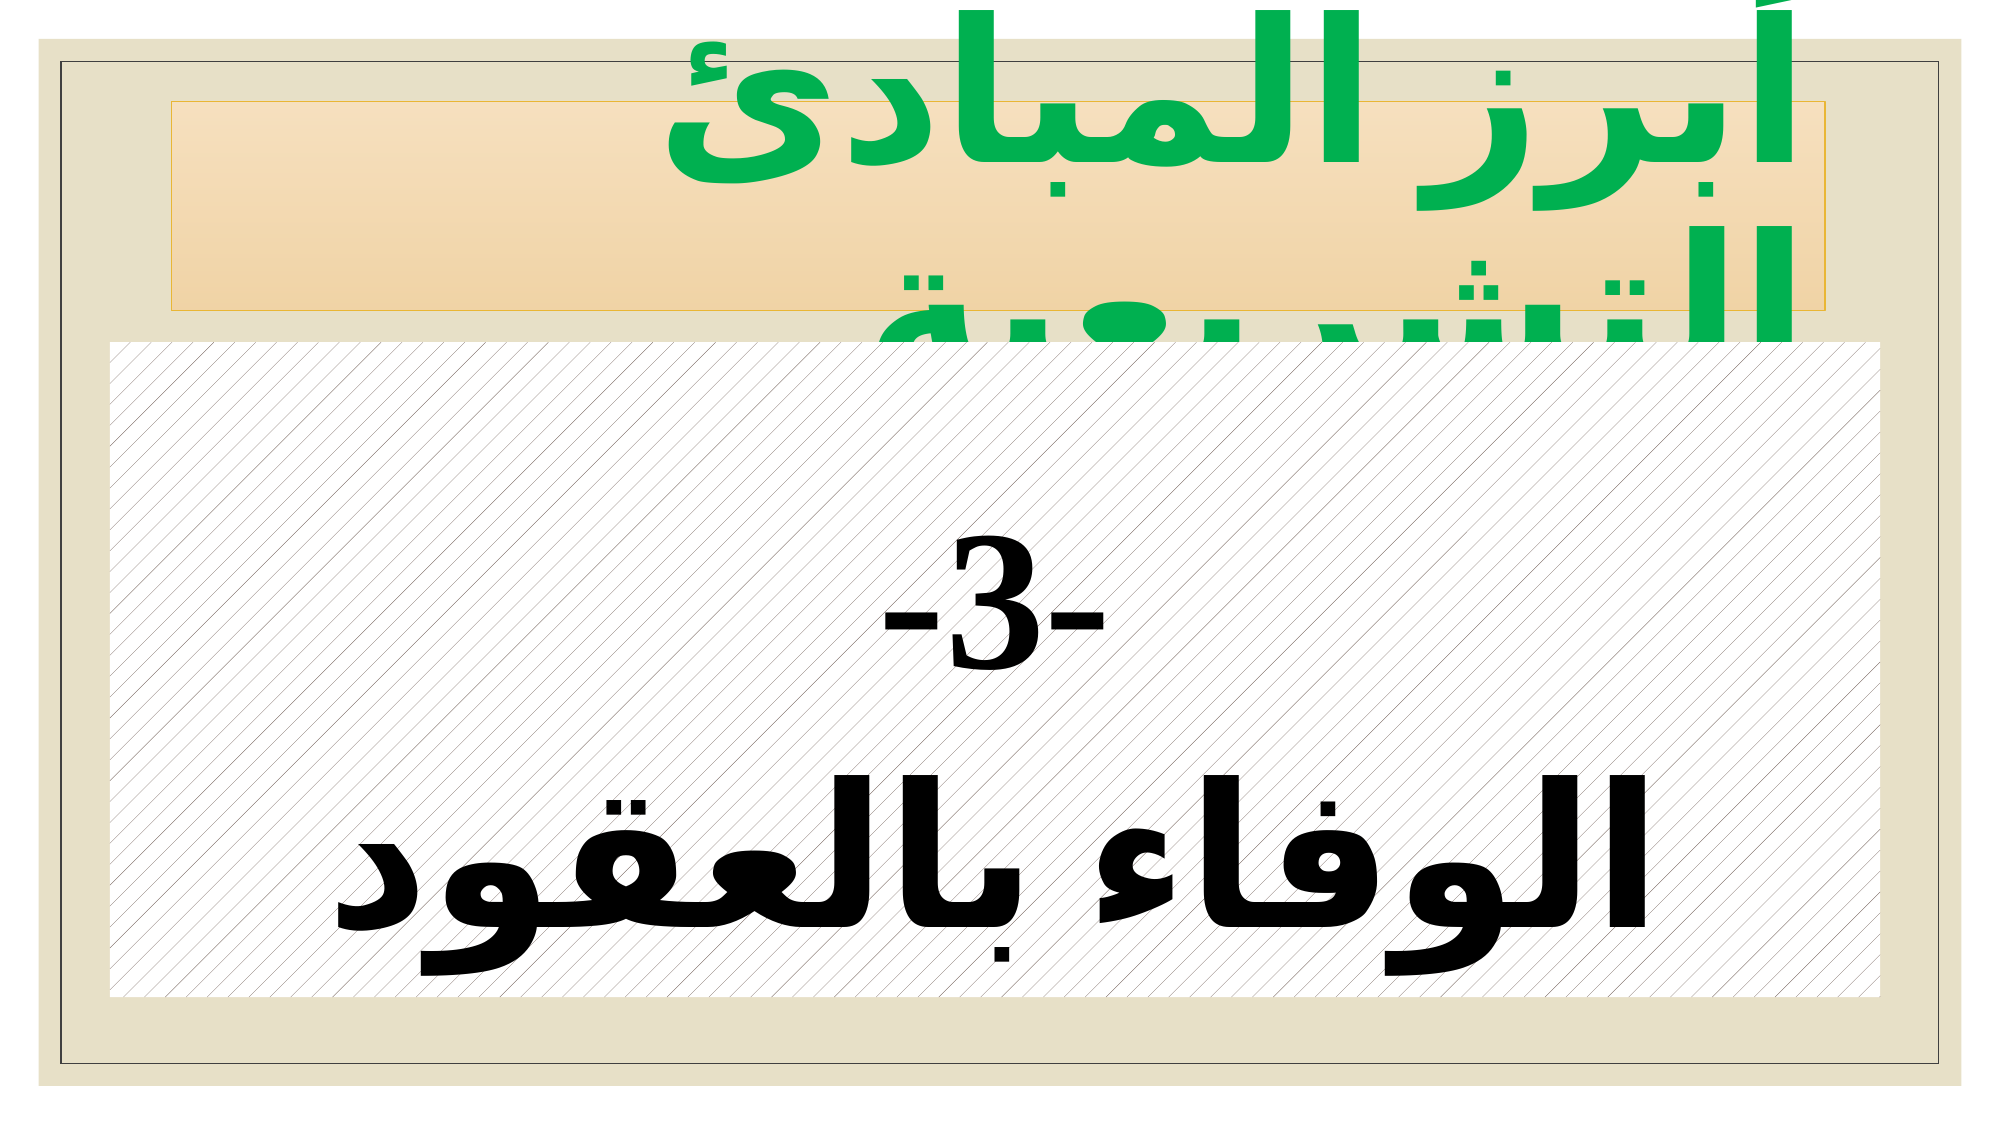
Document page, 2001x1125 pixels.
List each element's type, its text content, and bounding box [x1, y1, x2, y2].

list -3- الوفاء بالعقود [109, 342, 1881, 998]
title أبرز المبادئ التشريعية [171, 101, 1826, 311]
